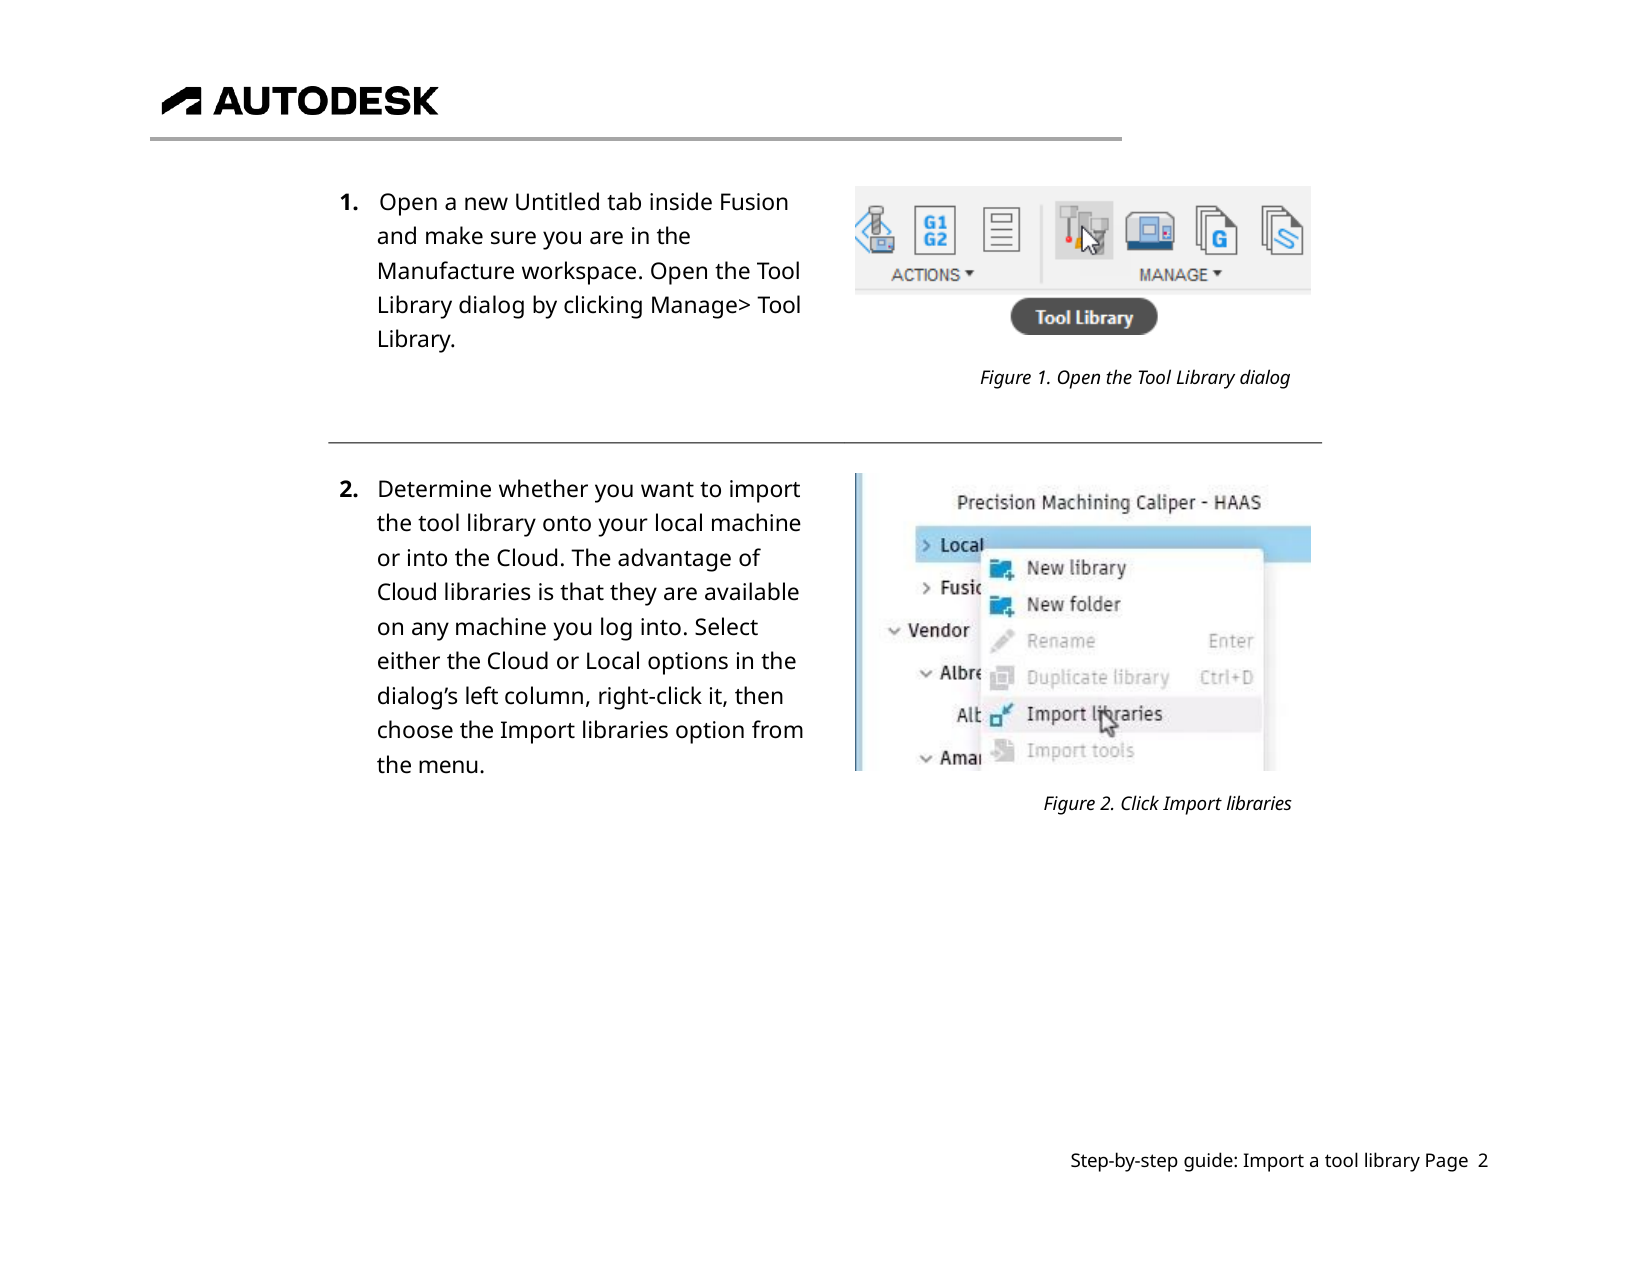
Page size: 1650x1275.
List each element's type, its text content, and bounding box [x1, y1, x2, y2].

picture [854, 473, 1311, 772]
text_box 1. Open a new Untitled tab inside Fusion and make sure you are in the Manufacture workspace. Open the Tool Library dialog by clicking Manage> Tool Library. [337, 178, 807, 353]
text_box 2. Determine whether you want to import the tool library onto your local machine or into the Cloud. The advantage of Cloud libraries is that they are available on any machine you log into. Select either the Cloud or Local options in the dialog’s left column, right-click it, then choose the Import libraries option from the menu. [337, 465, 826, 778]
text_box Figure 1. Open the Tool Library dialog [978, 364, 1313, 389]
picture [854, 186, 1311, 336]
text_box Figure 2. Click Import libraries [1041, 789, 1313, 814]
slide_number Step-by-step guide: Import a tool library Page 3 [1068, 1145, 1509, 1275]
picture [161, 86, 439, 115]
